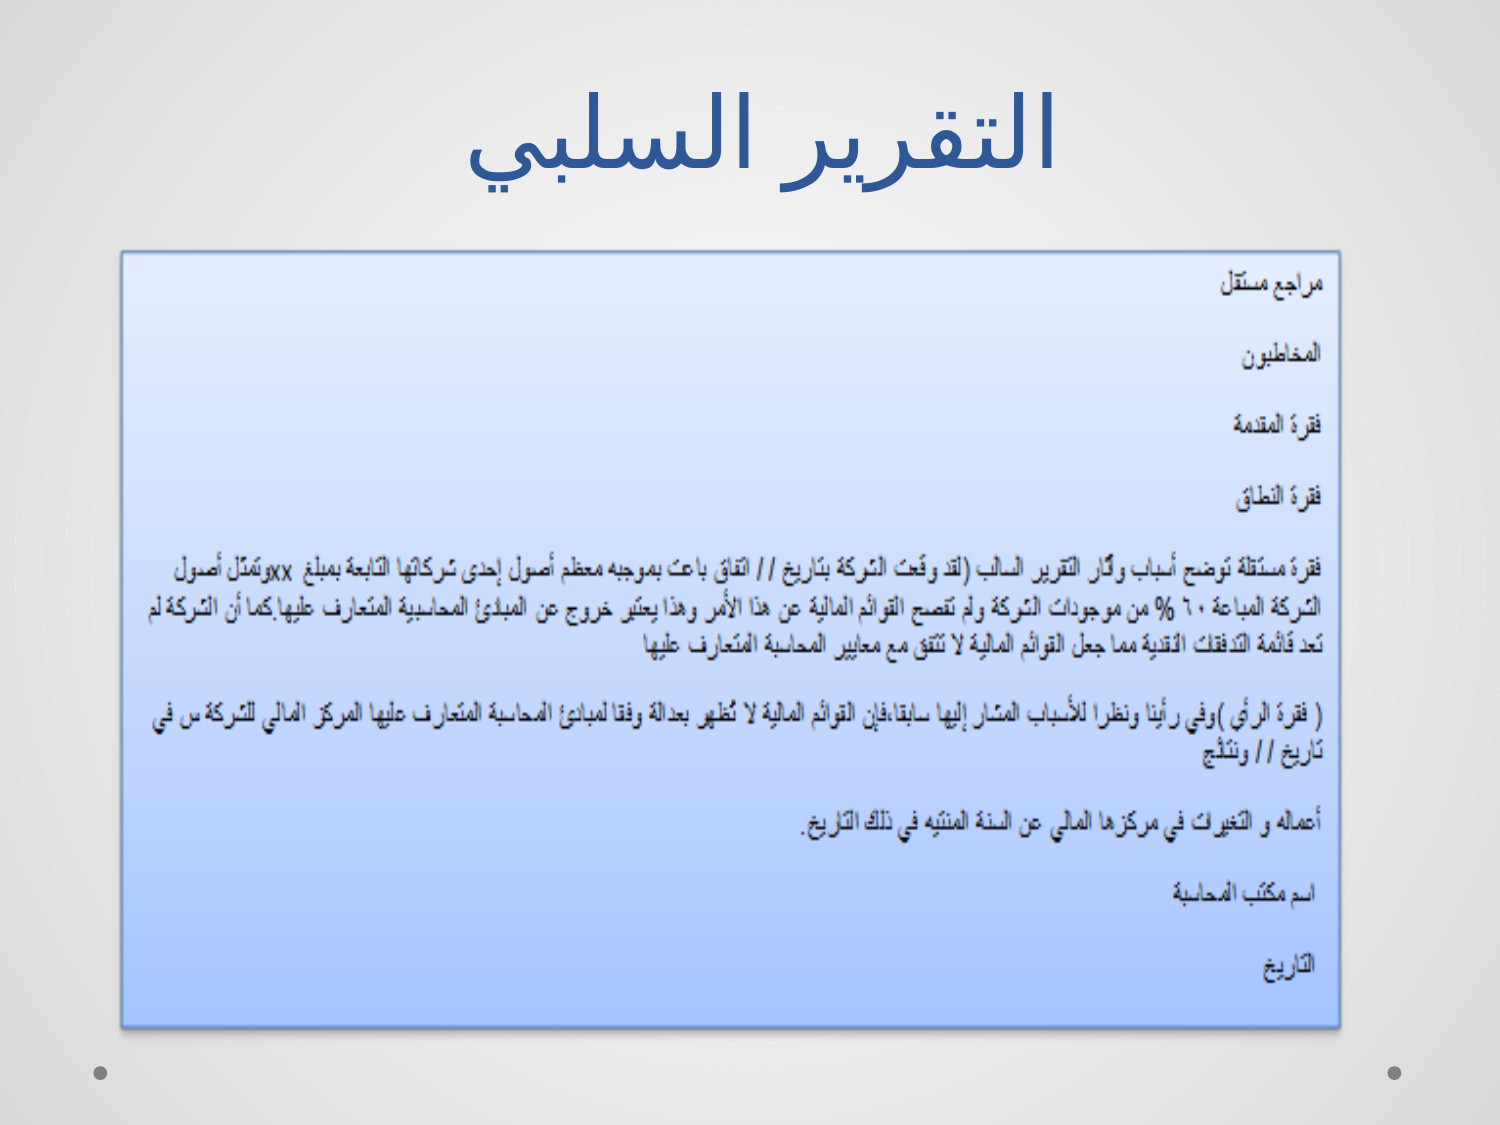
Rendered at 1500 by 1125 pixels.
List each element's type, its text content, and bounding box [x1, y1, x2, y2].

title التقرير السلبي [75, 0, 1425, 197]
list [111, 243, 1352, 1047]
